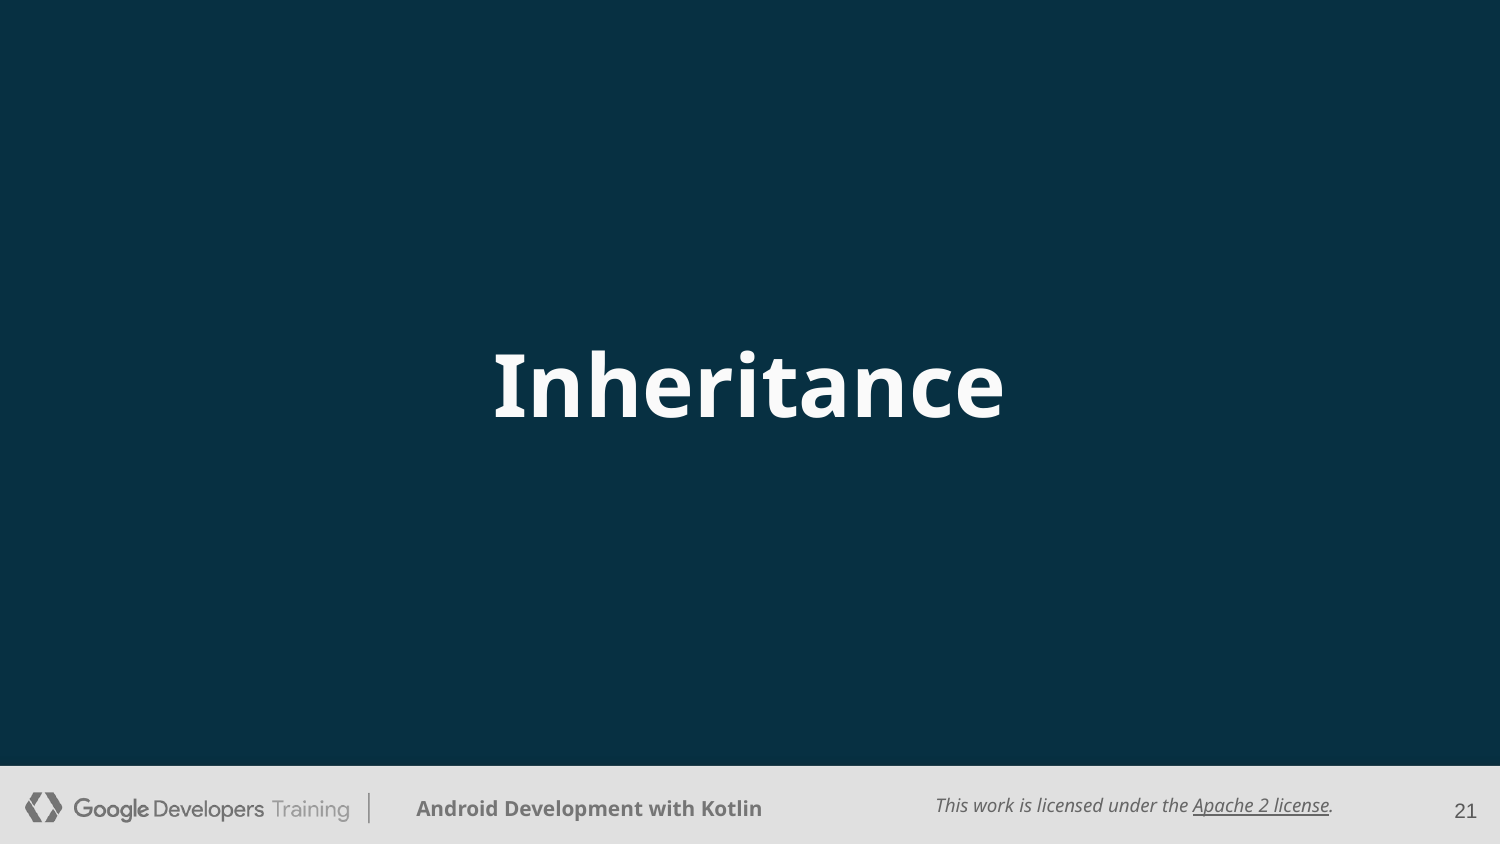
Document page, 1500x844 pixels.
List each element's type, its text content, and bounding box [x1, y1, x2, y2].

picture [0, 0, 1500, 844]
slide_number ‹#› [1402, 777, 1493, 842]
title Inheritance [51, 0, 1449, 765]
